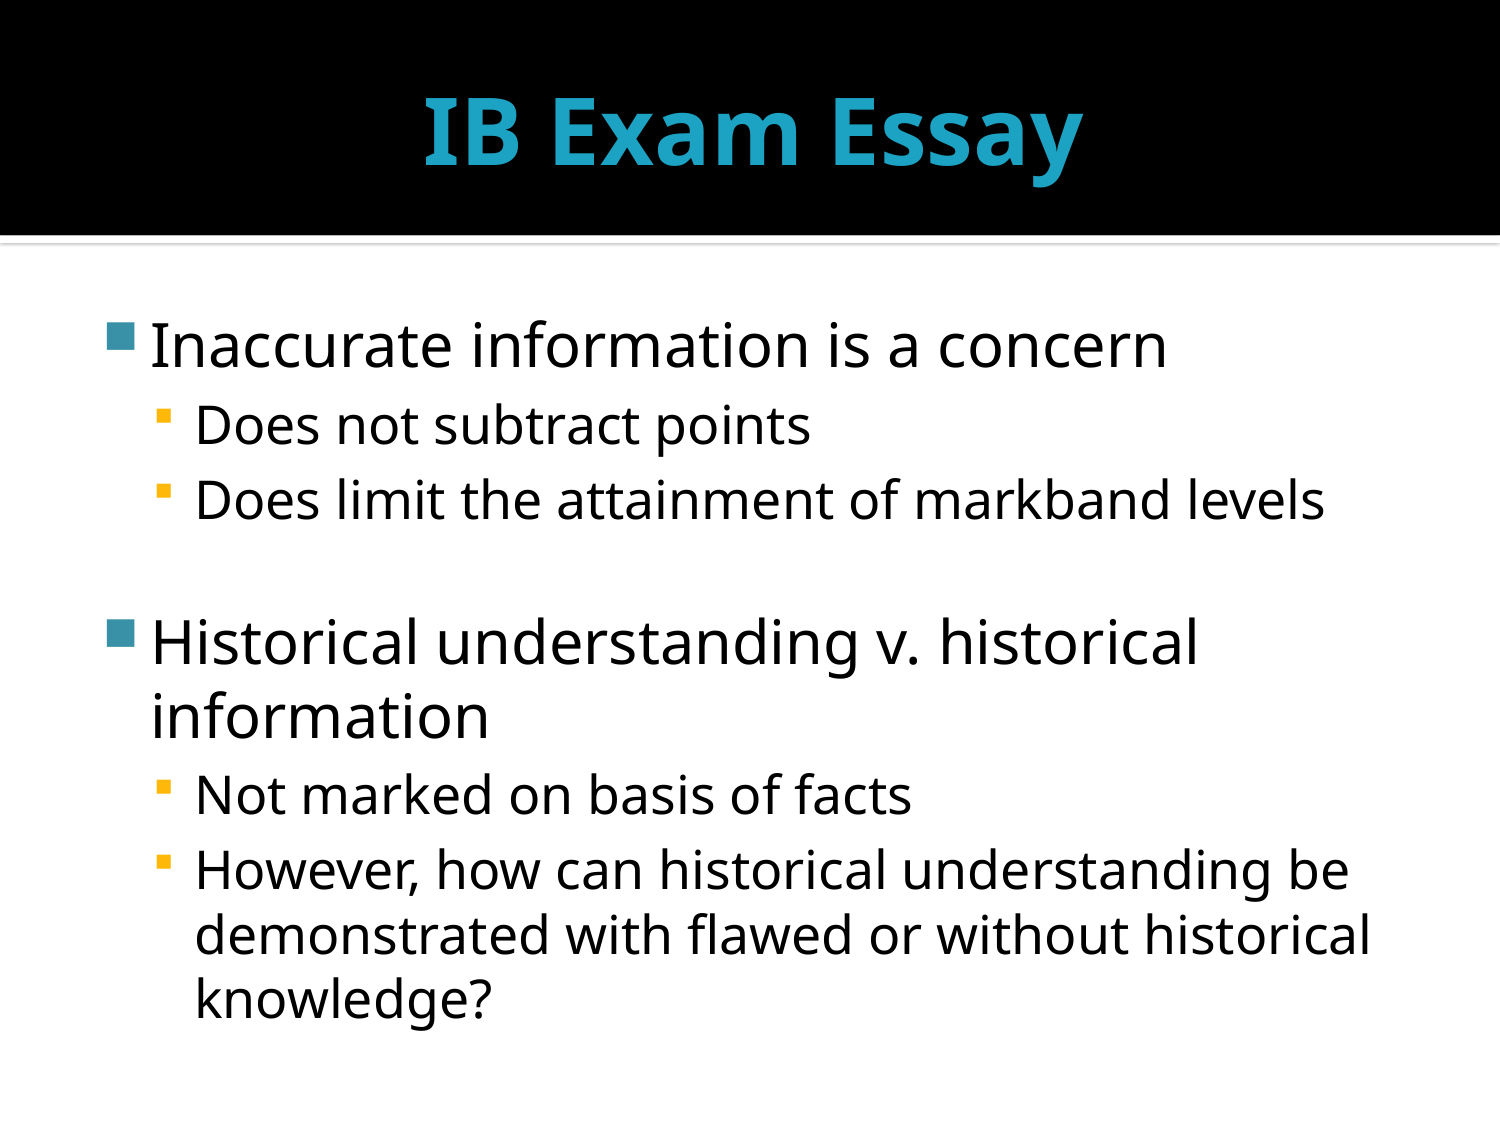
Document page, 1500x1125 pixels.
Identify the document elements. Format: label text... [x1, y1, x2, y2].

list Inaccurate information is a concern Does not subtract points Does limit the attainment of markband levels Historical understanding v. historical information Not marked on basis of facts However, how can historical understanding be demonstrated with flawed or without historical knowledge? [75, 291, 1425, 1050]
title IB Exam Essay [75, 25, 1425, 231]
